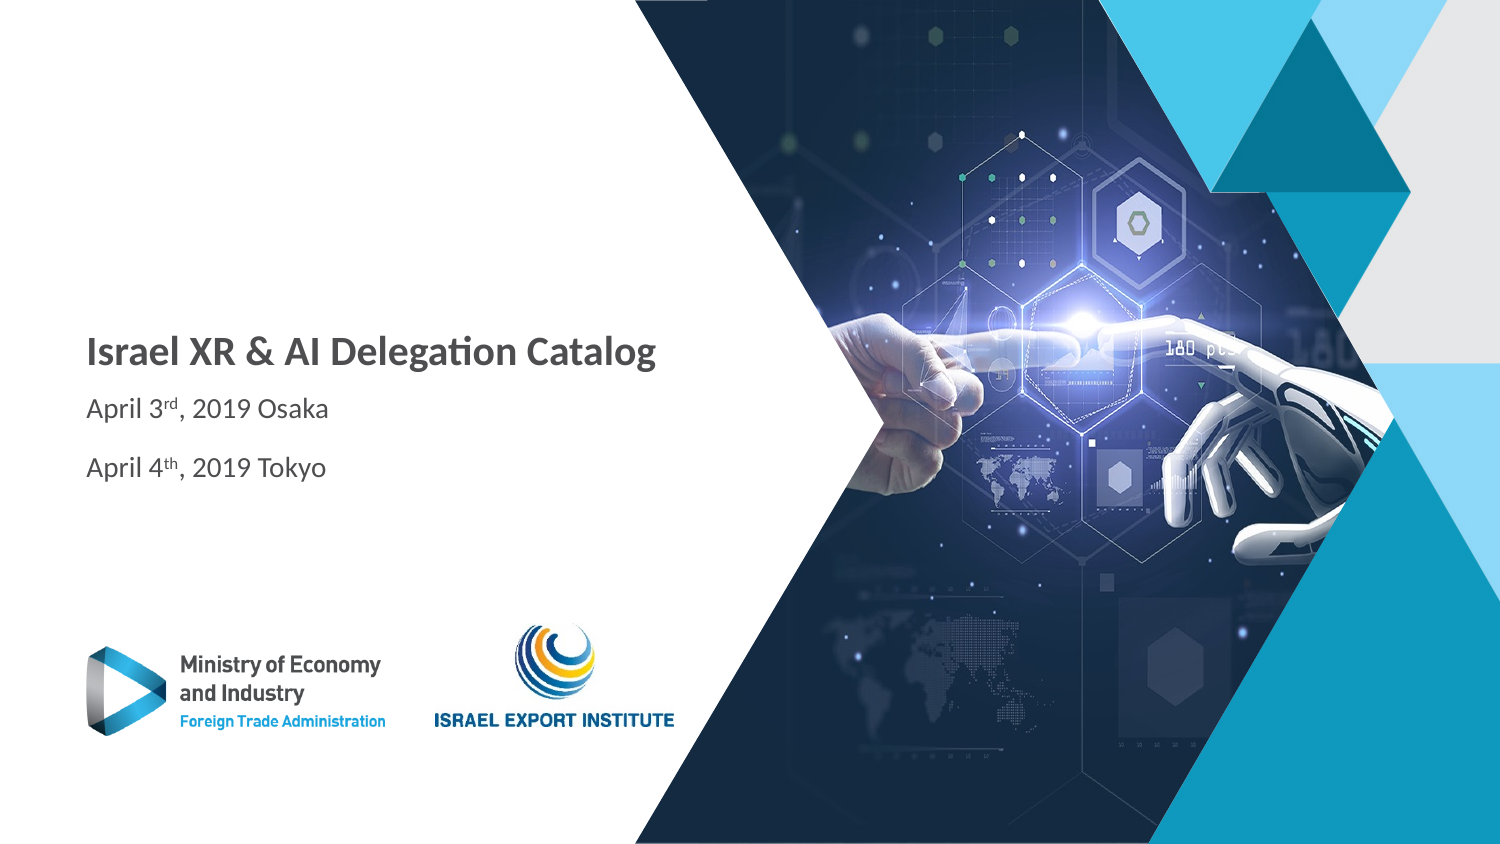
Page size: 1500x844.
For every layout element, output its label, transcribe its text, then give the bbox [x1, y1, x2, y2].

subtitle April 3rd, 2019 Osaka April 4th, 2019 Tokyo [86, 382, 629, 490]
title Israel XR & AI Delegation Catalog [86, 277, 629, 374]
picture [0, 0, 1500, 844]
